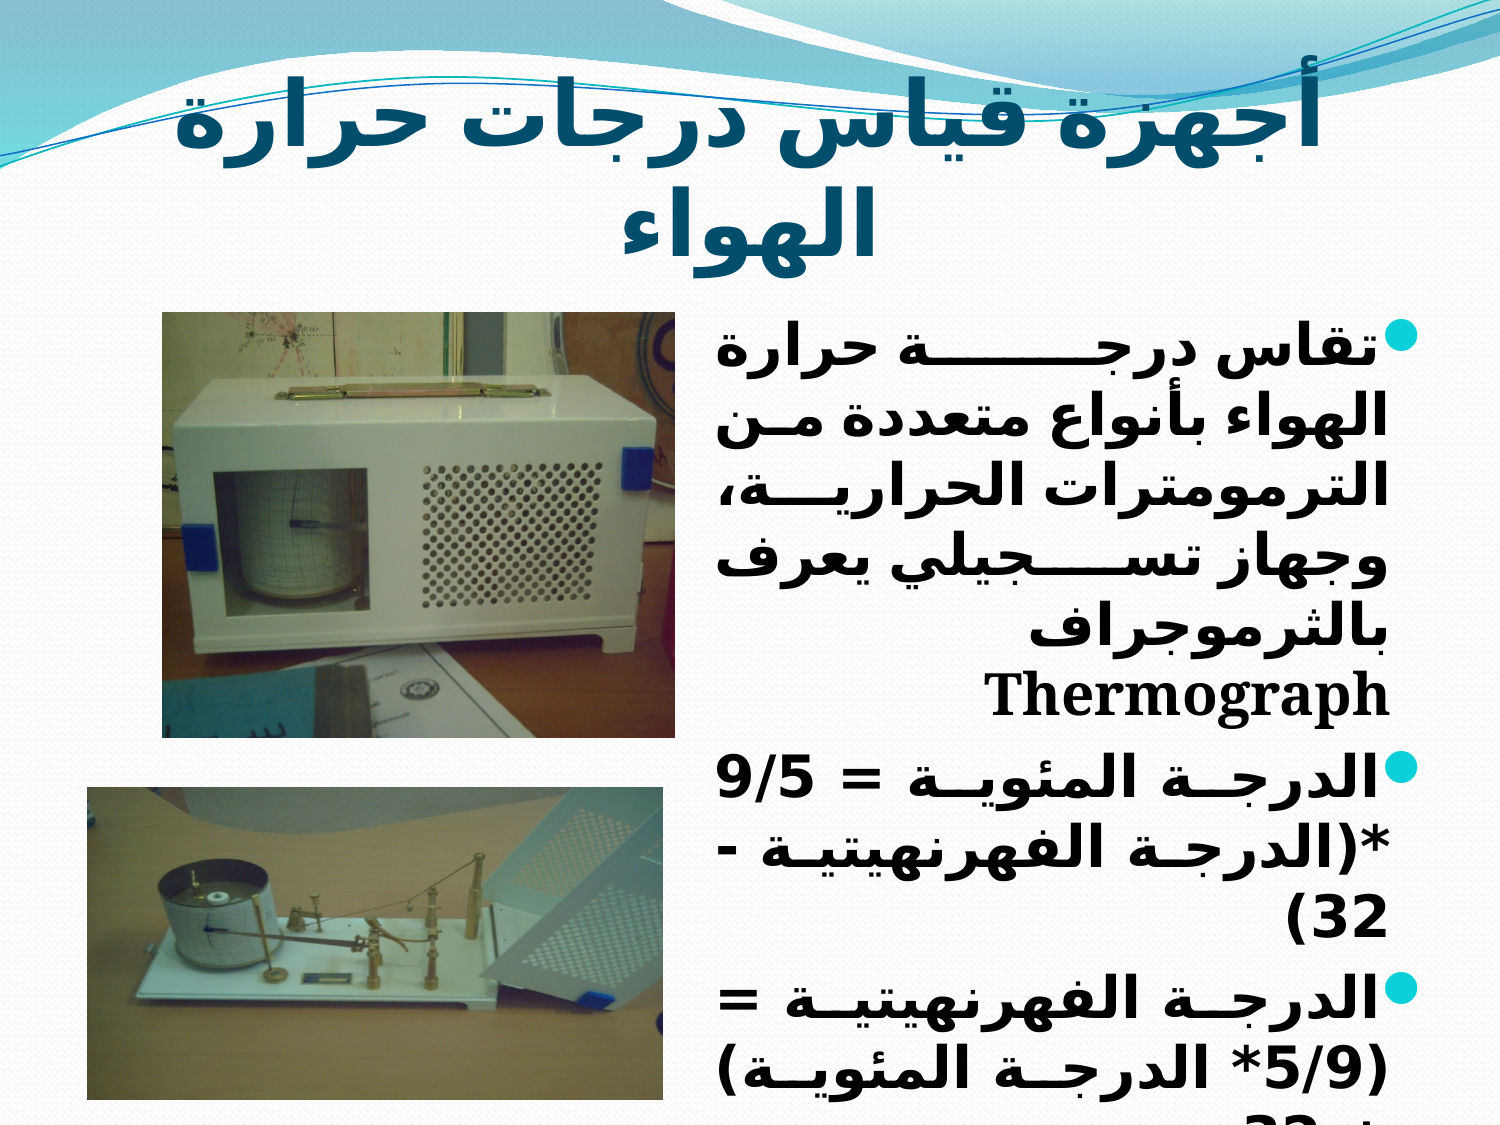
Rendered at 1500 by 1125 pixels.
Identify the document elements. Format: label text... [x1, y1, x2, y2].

picture [162, 312, 676, 738]
picture [87, 787, 663, 1101]
title أجهزة قياس درجات حرارة الهواء [75, 115, 1425, 275]
list تقاس درجة حرارة الهواء بأنواع متعددة من الترمومترات الحرارية، وجهاز تسجيلي يعرف بالثرموجراف Thermograph الدرجة المئوية = 9/5 *(الدرجة الفهرنهيتية -32) الدرجة الفهرنهيتية = (5/9* الدرجة المئوية) + 32 الدرجة المطلقة = - 273.2 درجة مئوية [699, 299, 1451, 1050]
